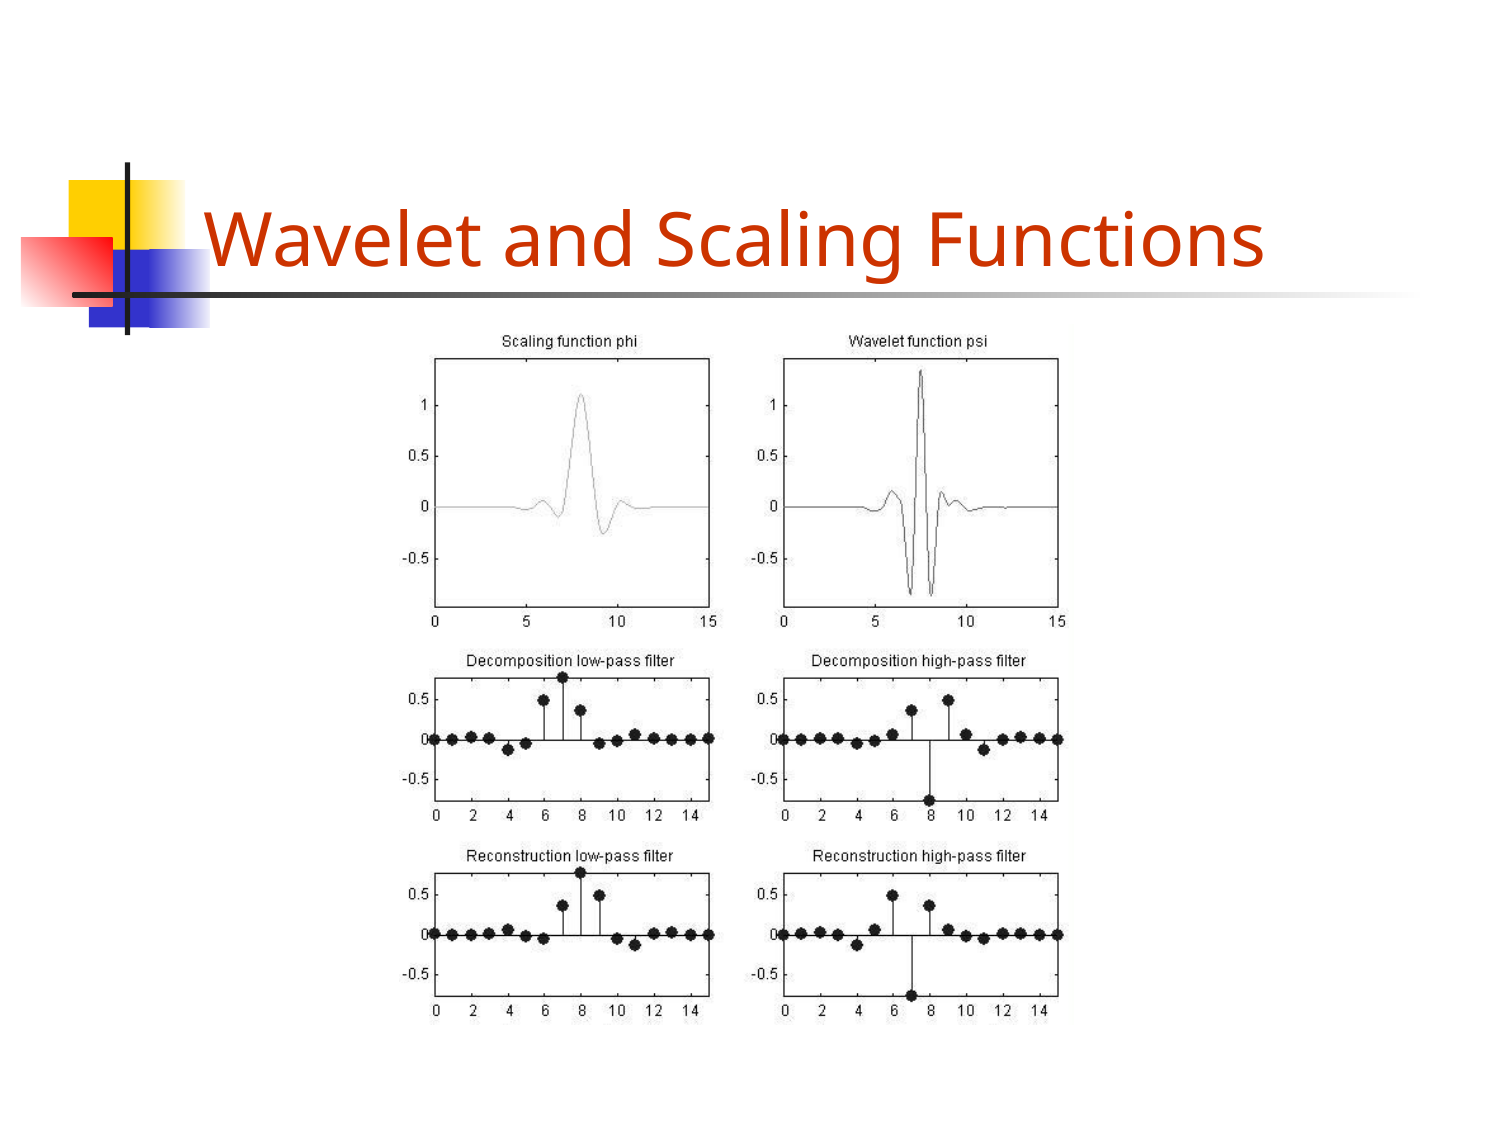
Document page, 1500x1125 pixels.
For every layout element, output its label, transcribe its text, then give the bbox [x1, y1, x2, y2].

title Wavelet and Scaling Functions [188, 101, 1468, 289]
picture [399, 324, 1074, 1026]
